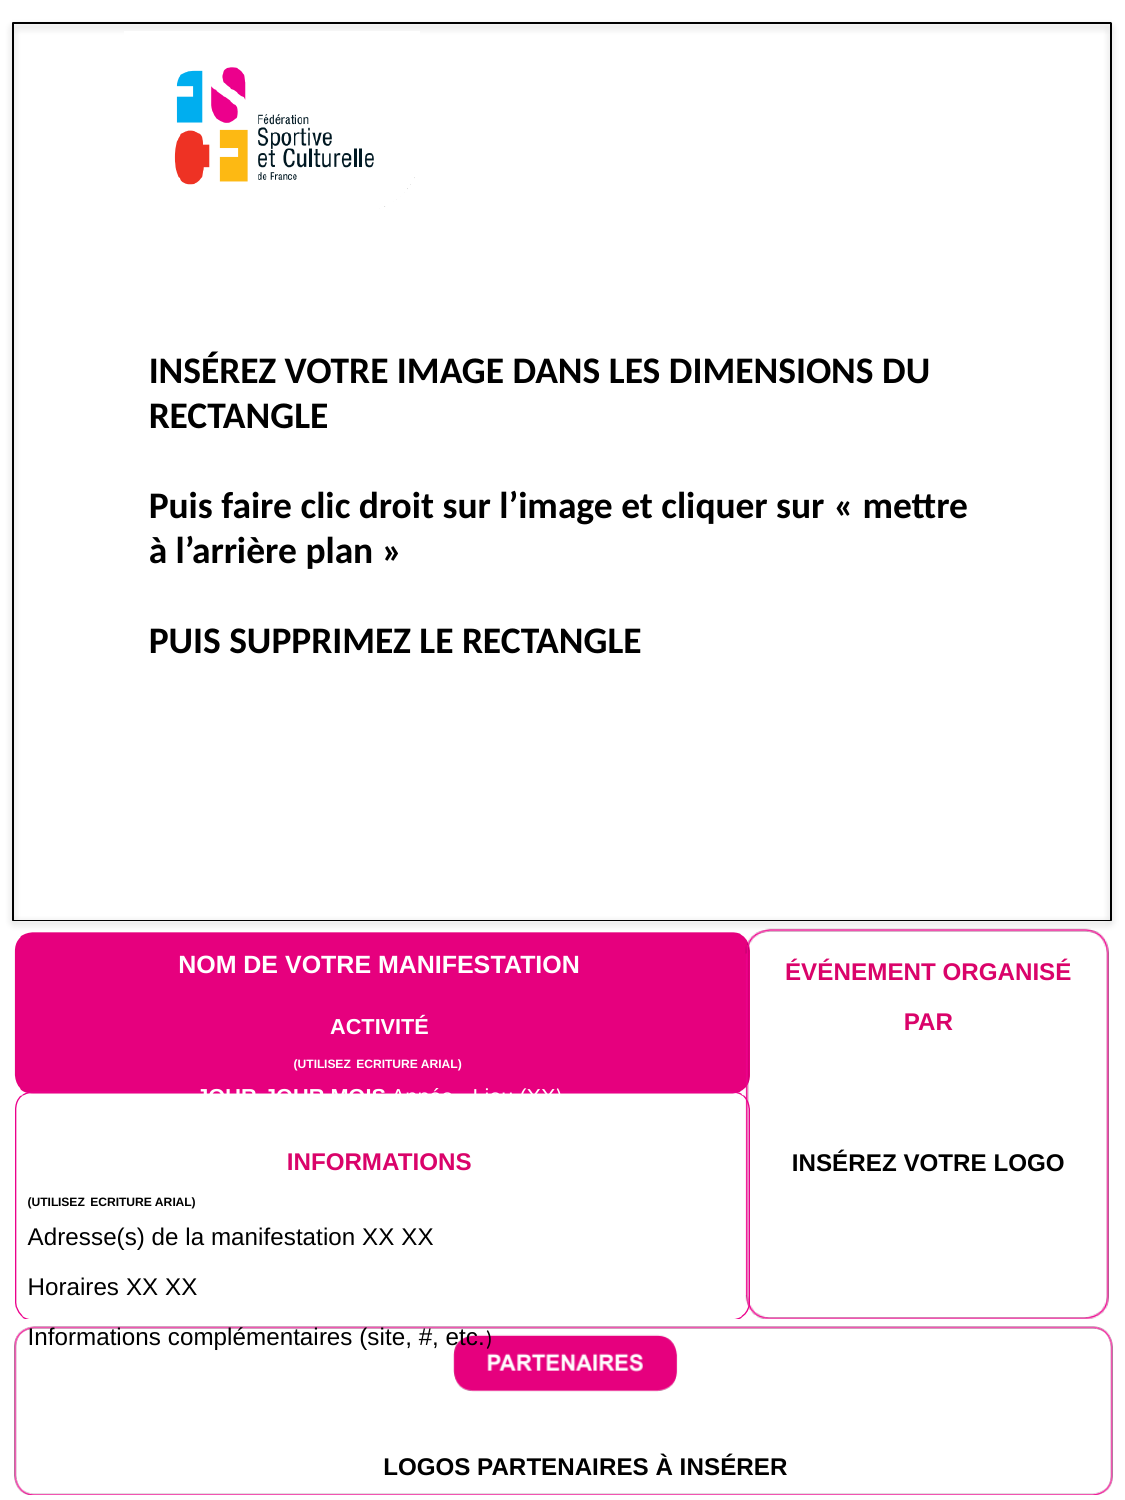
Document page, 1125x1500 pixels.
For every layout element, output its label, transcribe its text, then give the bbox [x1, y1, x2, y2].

text_box INSÉREZ VOTRE IMAGE DANS LES DIMENSIONS DU RECTANGLE Puis faire clic droit sur l’image et cliquer sur « mettre à l’arrière plan » PUIS SUPPRIMEZ LE RECTANGLE [133, 294, 1008, 669]
text_box ÉVÉNEMENT ORGANISÉ PAR [746, 943, 1112, 1059]
text_box INSÉREZ VOTRE LOGO [745, 1085, 1112, 1200]
picture [1, 1317, 1123, 1496]
text_box [12, 22, 1112, 921]
text_box NOM DE VOTRE MANIFESTATION ACTIVITÉ (UTILISEZ ECRITURE ARIAL) JOUR-JOUR MOIS Année - Lieu (XX) [12, 941, 746, 1131]
text_box INFORMATIONS (UTILISEZ ECRITURE ARIAL) Adresse(s) de la manifestation XX XX Horaires XX XX Informations complémentaires (site, #, etc.) [12, 1131, 746, 1315]
picture [123, 30, 421, 213]
